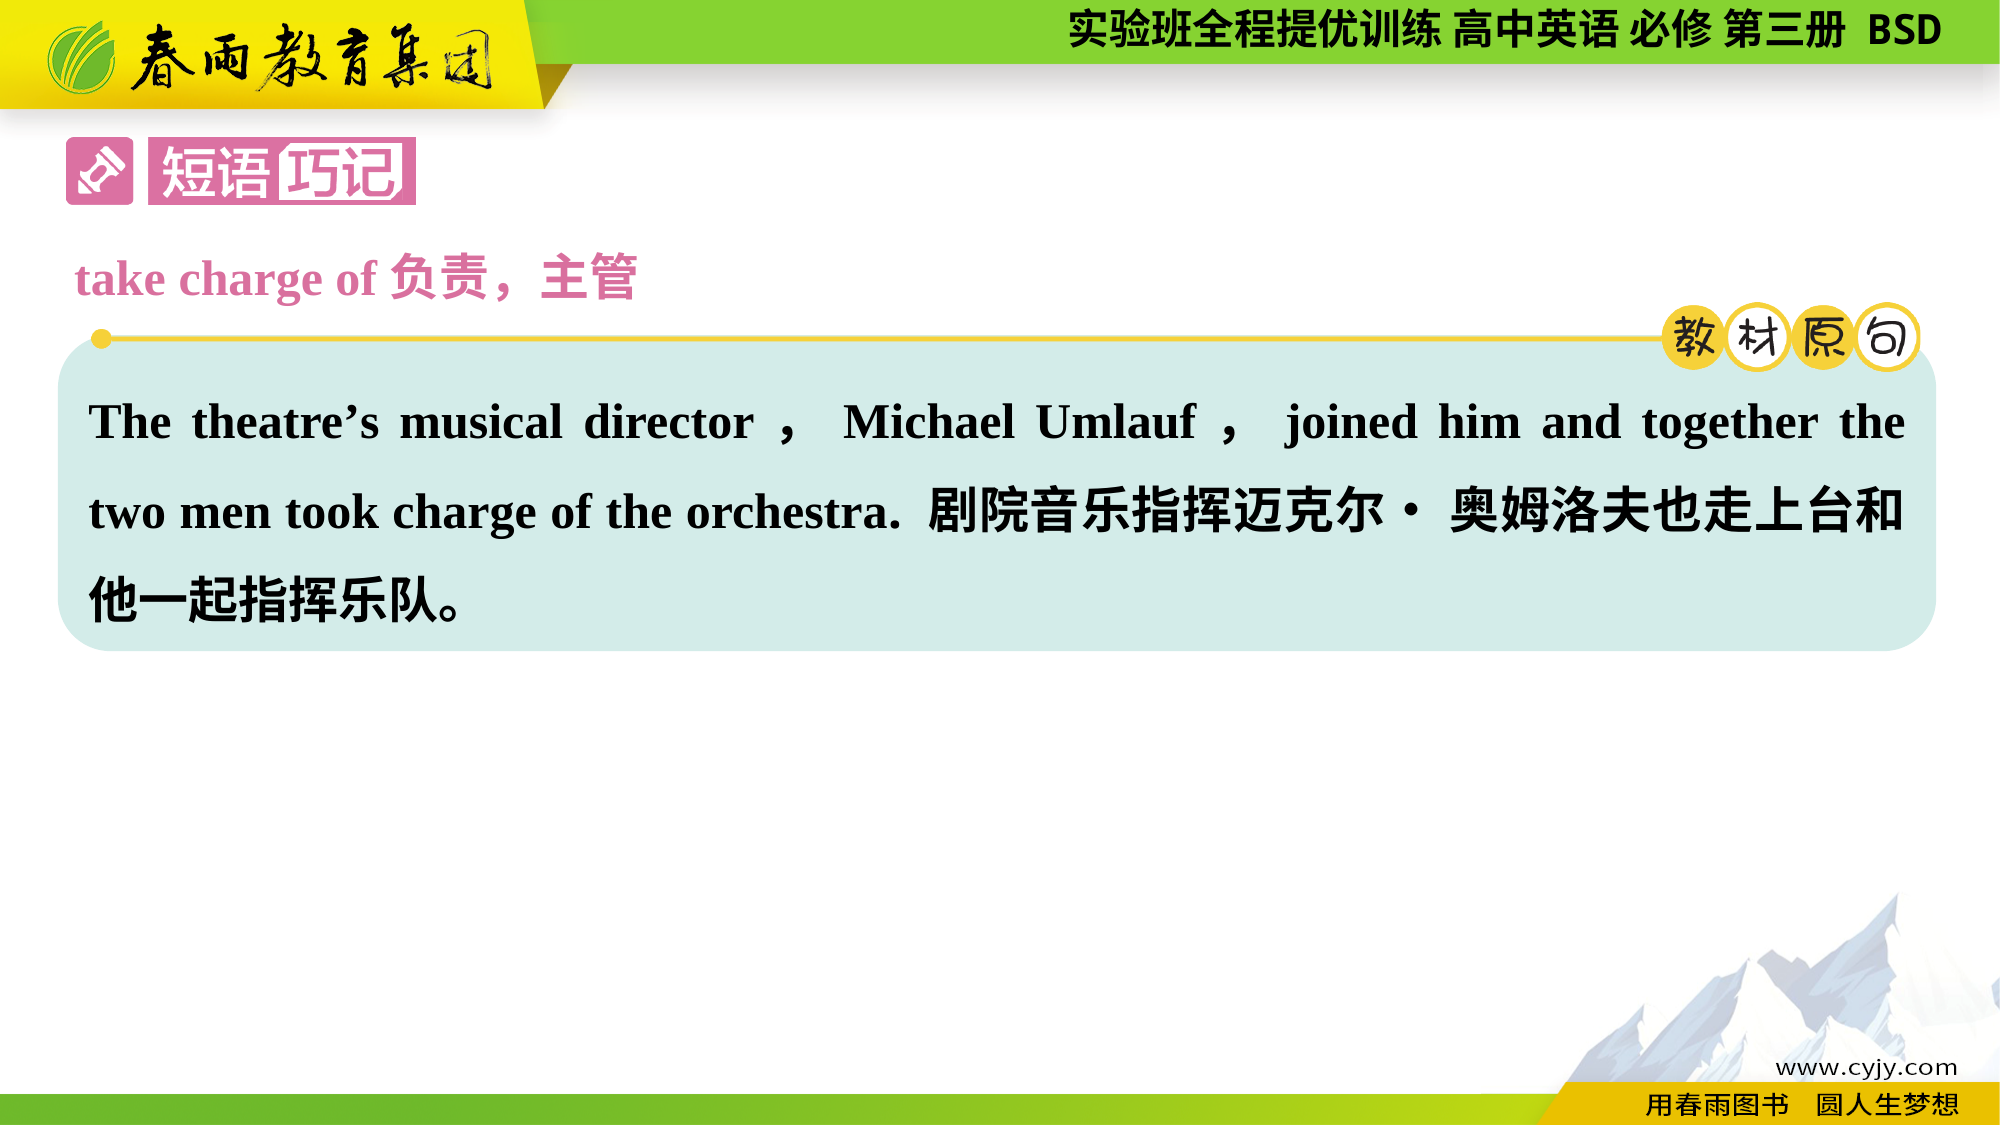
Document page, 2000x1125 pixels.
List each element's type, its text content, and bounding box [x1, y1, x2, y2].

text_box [90, 302, 1921, 402]
picture [0, 0, 2000, 1125]
text_box The theatre’s musical director，Michael Umlauf，joined him and together the two men took charge of the orchestra. 剧院音乐指挥迈克尔• 奥姆洛夫也走上台和他一起指挥乐队。 [57, 342, 1937, 652]
list take charge of负责，主管 [59, 208, 1944, 303]
